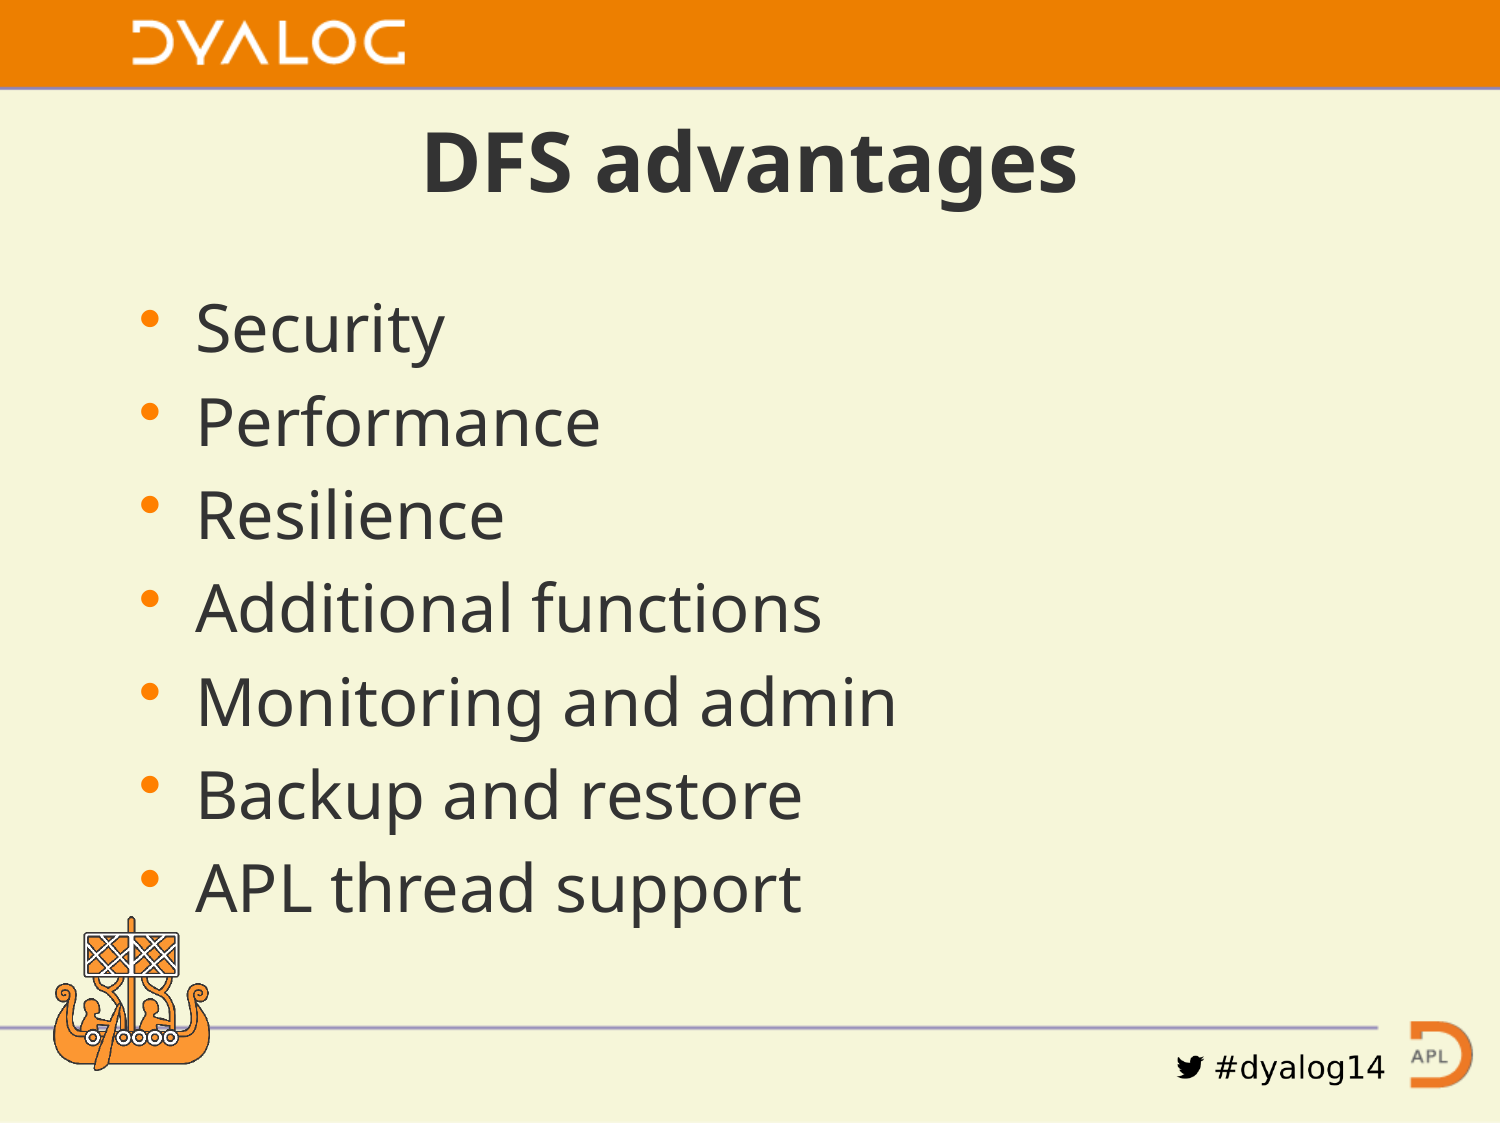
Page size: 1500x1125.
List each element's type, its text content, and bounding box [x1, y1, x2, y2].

title DFS advantages [123, 101, 1376, 254]
picture [0, 0, 1500, 1123]
list Security Performance Resilience Additional functions Monitoring and admin Backup and restore APL thread support [123, 278, 1376, 917]
